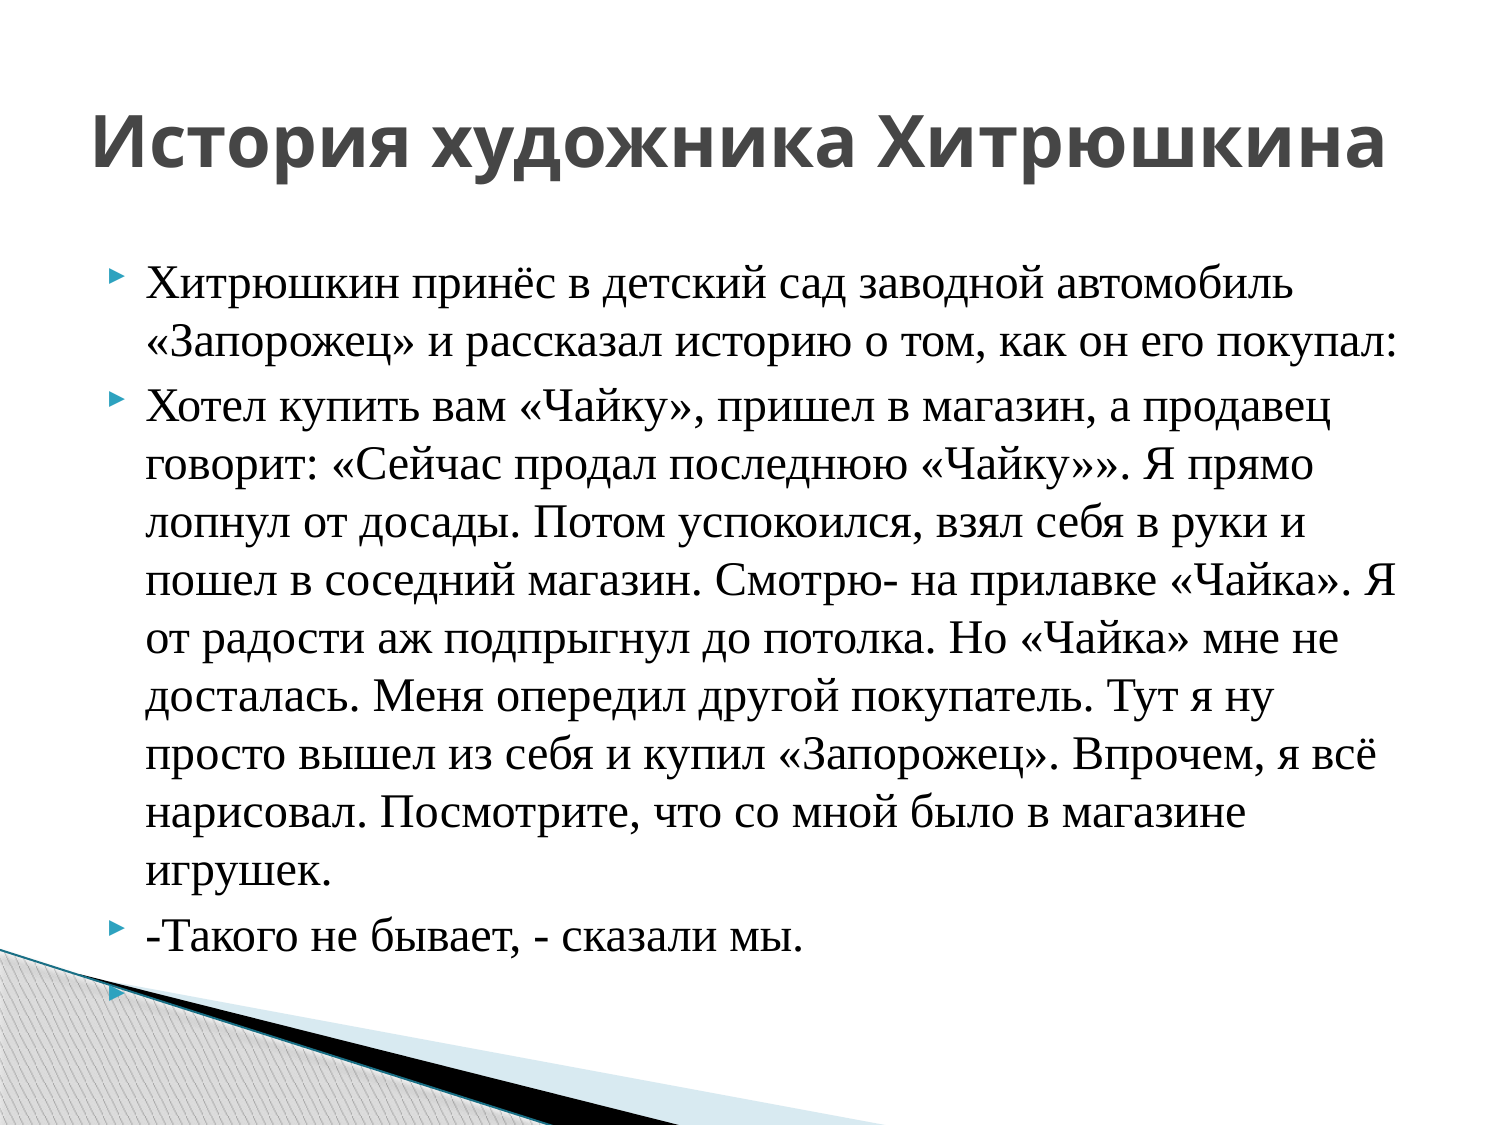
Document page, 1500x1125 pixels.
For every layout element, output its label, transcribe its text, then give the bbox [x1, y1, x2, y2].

list Хитрюшкин принёс в детский сад заводной автомобиль «Запорожец» и рассказал историю о том, как он его покупал: Хотел купить вам «Чайку», пришел в магазин, а продавец говорит: «Сейчас продал последнюю «Чайку»». Я прямо лопнул от досады. Потом успокоился, взял себя в руки и пошел в соседний магазин. Смотрю- на прилавке «Чайка». Я от радости аж подпрыгнул до потолка. Но «Чайка» мне не досталась. Меня опередил другой покупатель. Тут я ну просто вышел из себя и купил «Запорожец». Впрочем, я всё нарисовал. Посмотрите, что со мной было в магазине игрушек. -Такого не бывает, - сказали мы. [75, 243, 1425, 1043]
title История художника Хитрюшкина [75, 45, 1425, 233]
